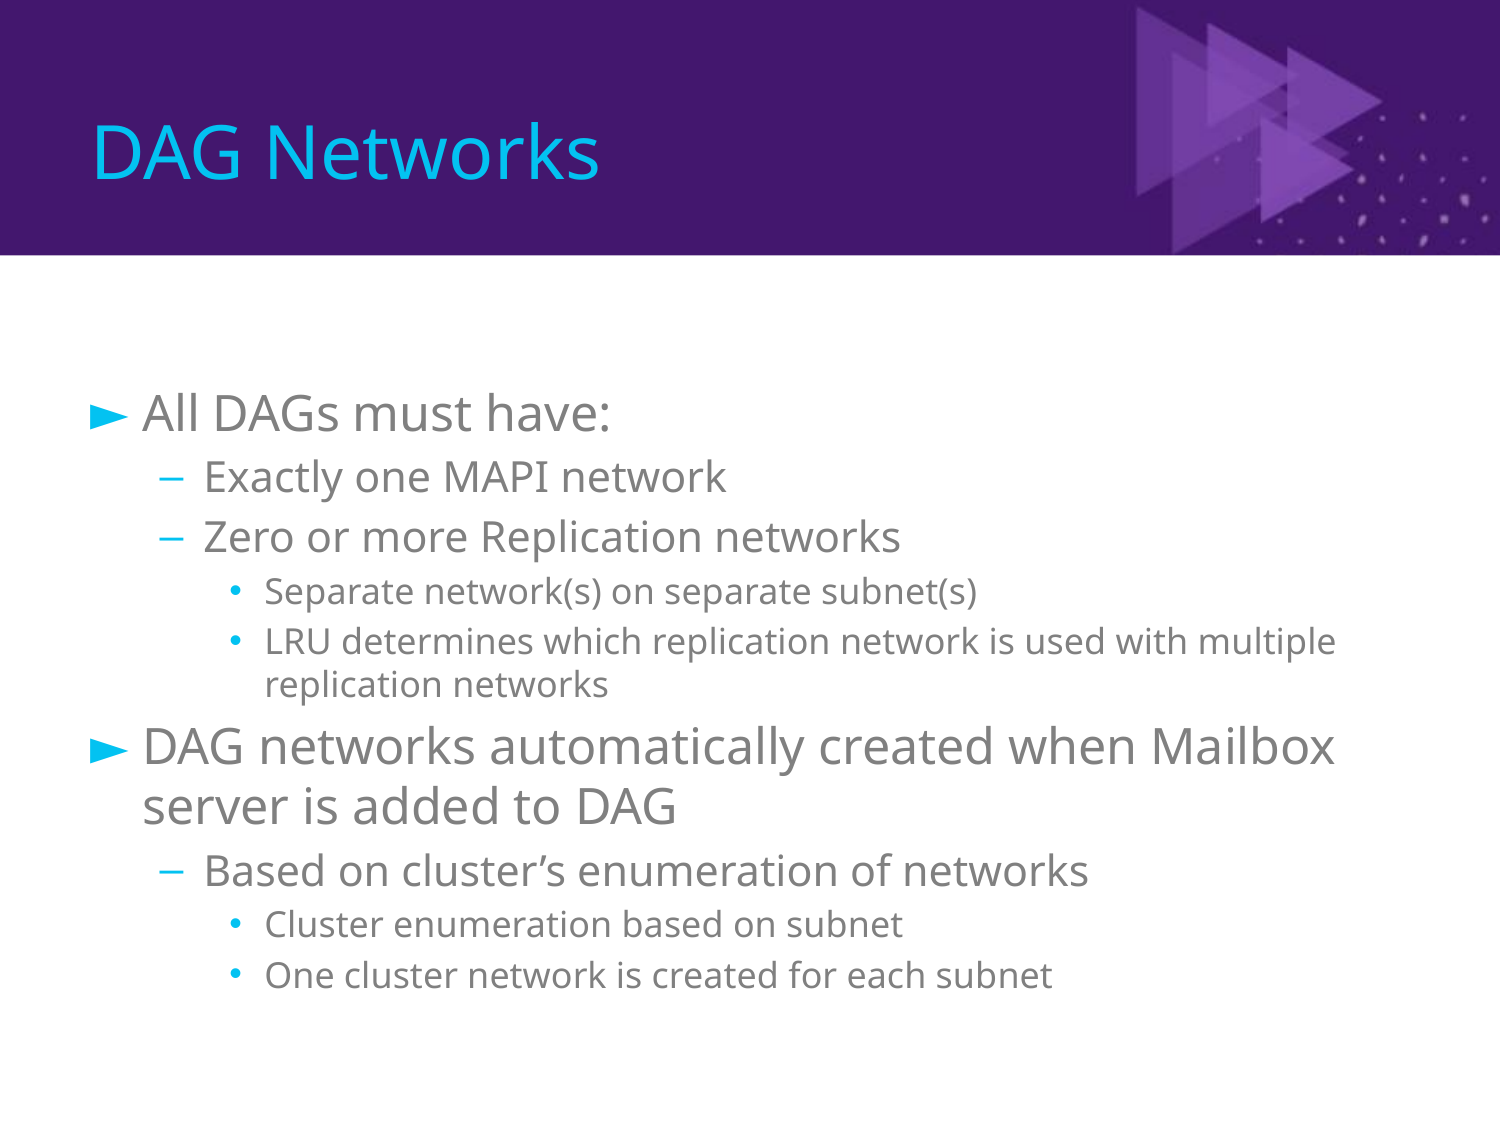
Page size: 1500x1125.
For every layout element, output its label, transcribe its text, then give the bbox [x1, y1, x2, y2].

list All DAGs must have: Exactly one MAPI network Zero or more Replication networks Separate network(s) on separate subnet(s) LRU determines which replication network is used with multiple replication networks DAG networks automatically created when Mailbox server is added to DAG Based on cluster’s enumeration of networks Cluster enumeration based on subnet One cluster network is created for each subnet [75, 373, 1425, 1005]
title DAG Networks [75, 56, 1425, 244]
picture [0, 0, 1500, 255]
